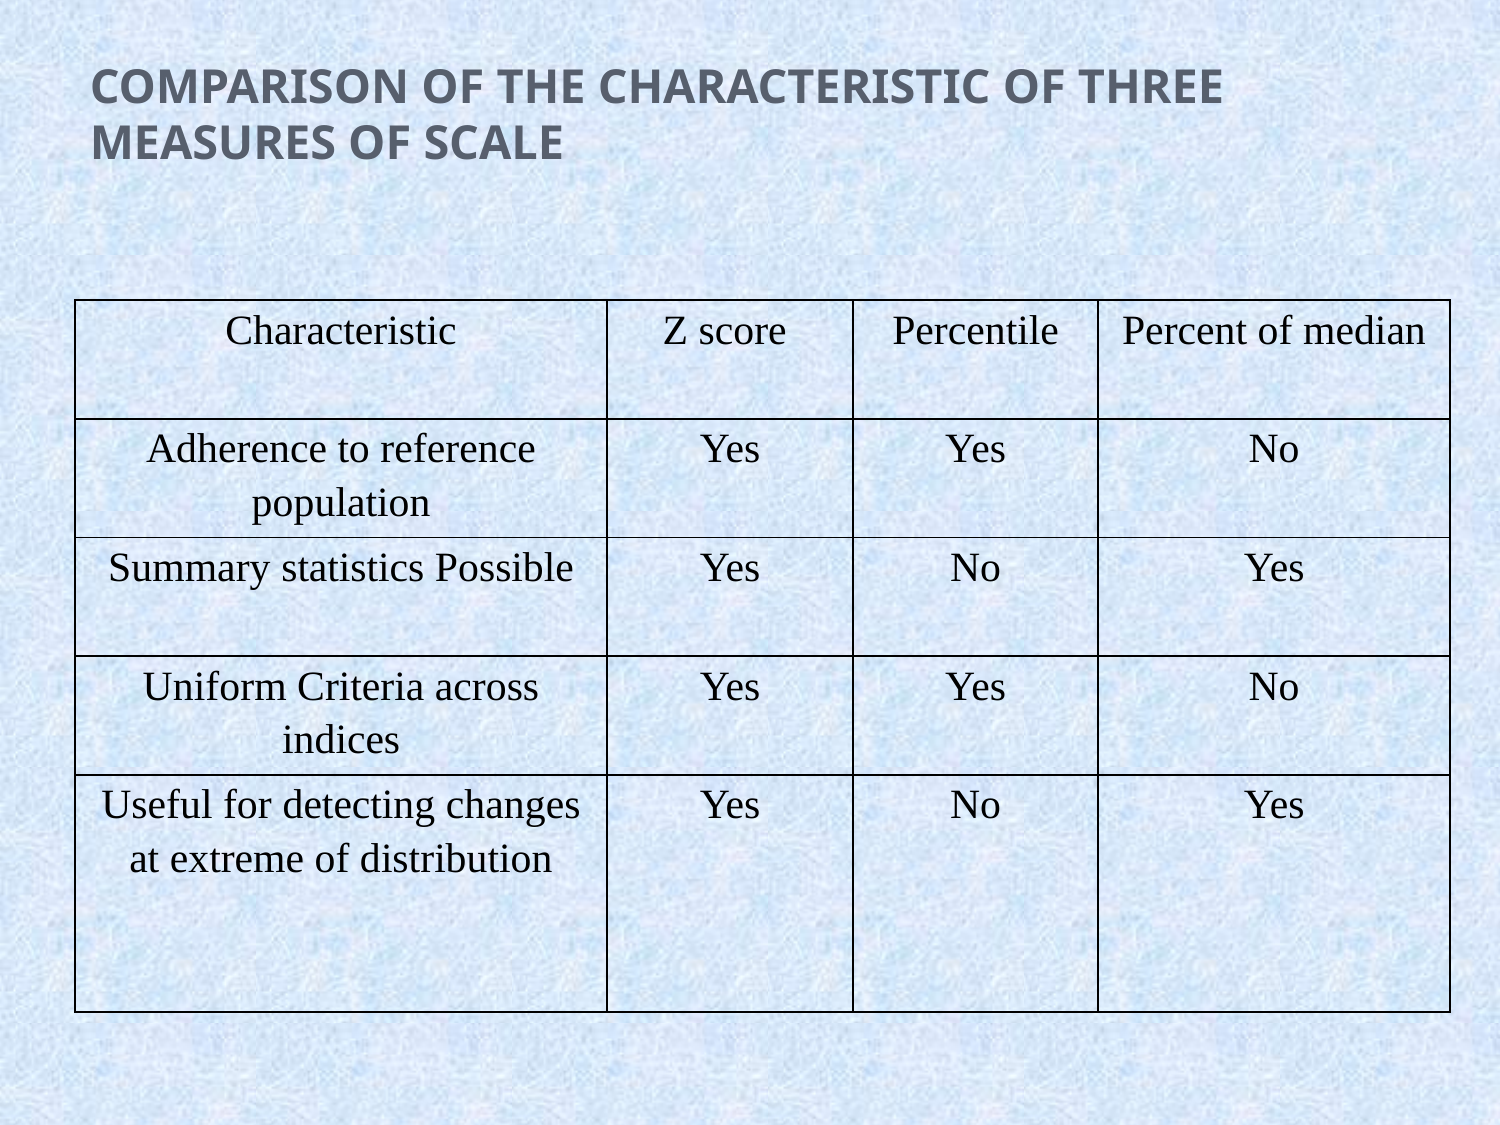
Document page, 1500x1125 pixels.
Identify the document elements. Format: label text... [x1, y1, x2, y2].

table_cell Yes [1099, 538, 1449, 655]
table_cell Yes [608, 420, 852, 537]
table_cell Adherence to reference population [76, 420, 606, 537]
table_cell Yes [608, 776, 852, 1011]
table_header Percentile [854, 301, 1097, 418]
picture [0, 0, 1500, 1125]
table_cell Uniform Criteria across indices [76, 657, 606, 774]
table_cell No [854, 538, 1097, 655]
table_header Percent of median [1099, 301, 1449, 418]
table_cell Yes [854, 420, 1097, 537]
table_header Characteristic [76, 301, 606, 418]
table_cell Useful for detecting changes at extreme of distribution [76, 776, 606, 1011]
table_cell Yes [1099, 776, 1449, 1011]
table_cell No [1099, 657, 1449, 774]
table_cell No [1099, 420, 1449, 537]
table_cell Summary statistics Possible [76, 538, 606, 655]
table_header Z score [608, 301, 852, 418]
table_cell Yes [608, 657, 852, 774]
title Comparison of the characteristic of three measures of scale [75, 45, 1300, 233]
table_cell Yes [854, 657, 1097, 774]
table_cell Yes [608, 538, 852, 655]
table_cell No [854, 776, 1097, 1011]
